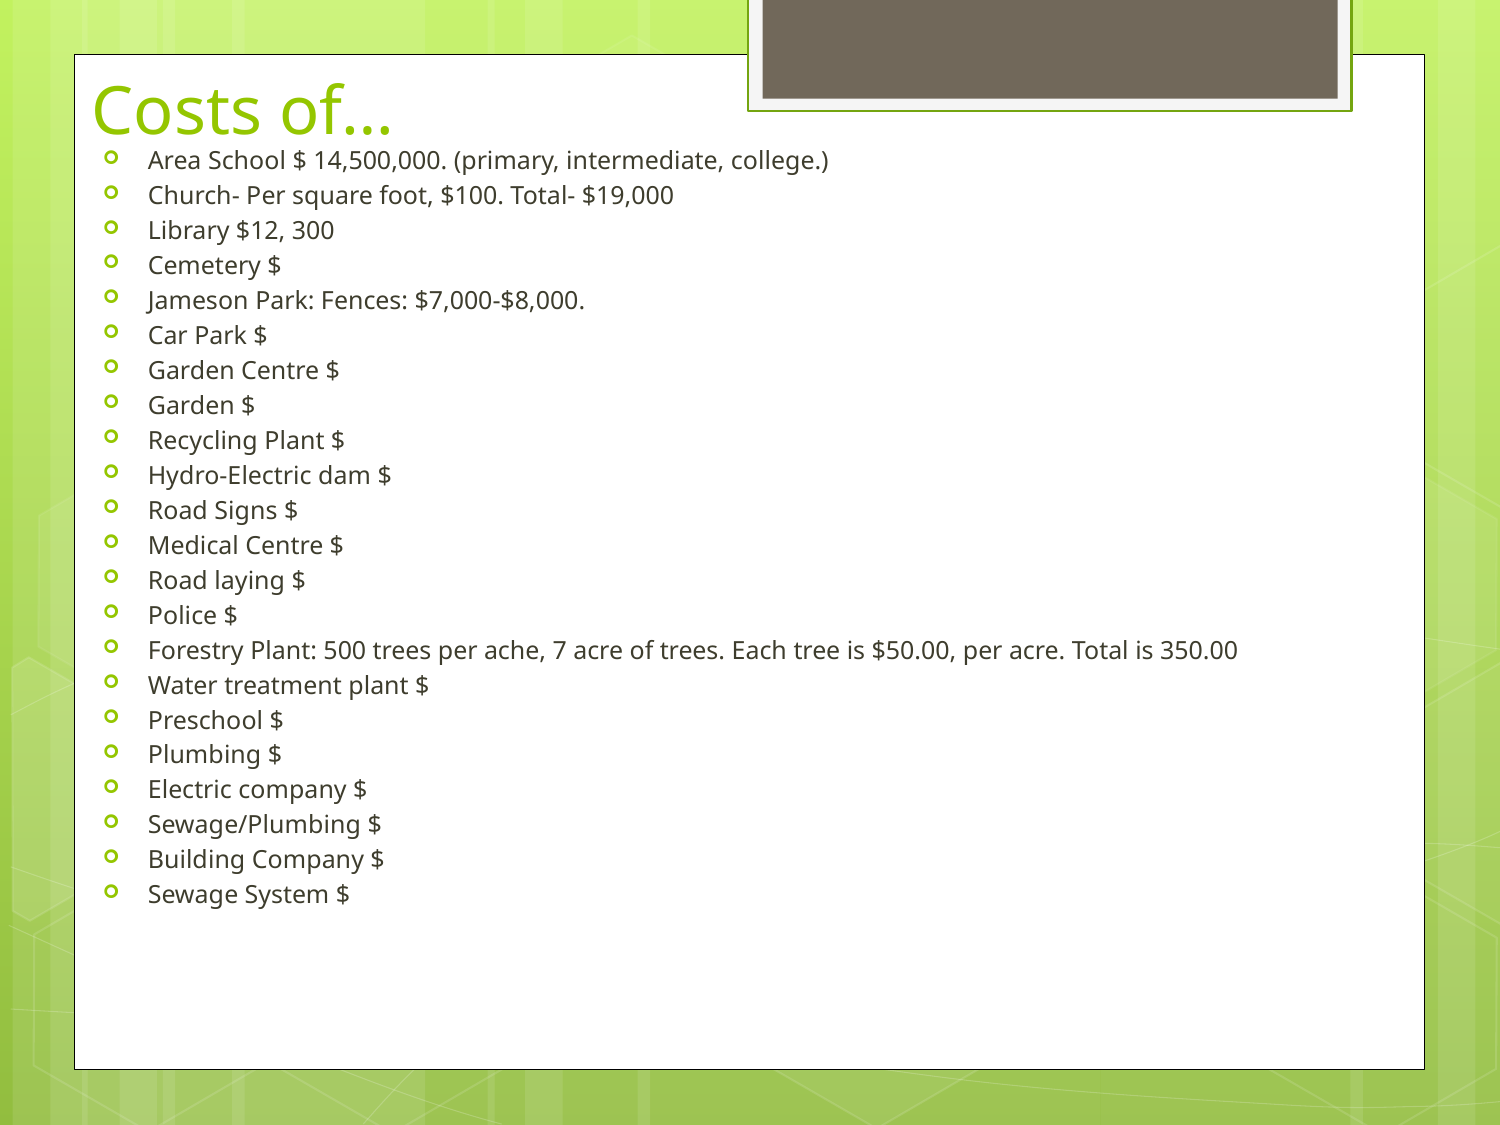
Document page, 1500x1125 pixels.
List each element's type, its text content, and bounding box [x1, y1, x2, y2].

list Area School $ 14,500,000. (primary, intermediate, college.) Church- Per square foot, $100. Total- $19,000 Library $12, 300 Cemetery $ Jameson Park: Fences: $7,000-$8,000. Car Park $ Garden Centre $ Garden $ Recycling Plant $ Hydro-Electric dam $ Road Signs $ Medical Centre $ Road laying $ Police $ Forestry Plant: 500 trees per ache, 7 acre of trees. Each tree is $50.00, per acre. Total is 350.00 Water treatment plant $ Preschool $ Plumbing $ Electric company $ Sewage/Plumbing $ Building Company $ Sewage System $ [76, 137, 1283, 1071]
title Costs of… [76, 54, 432, 137]
